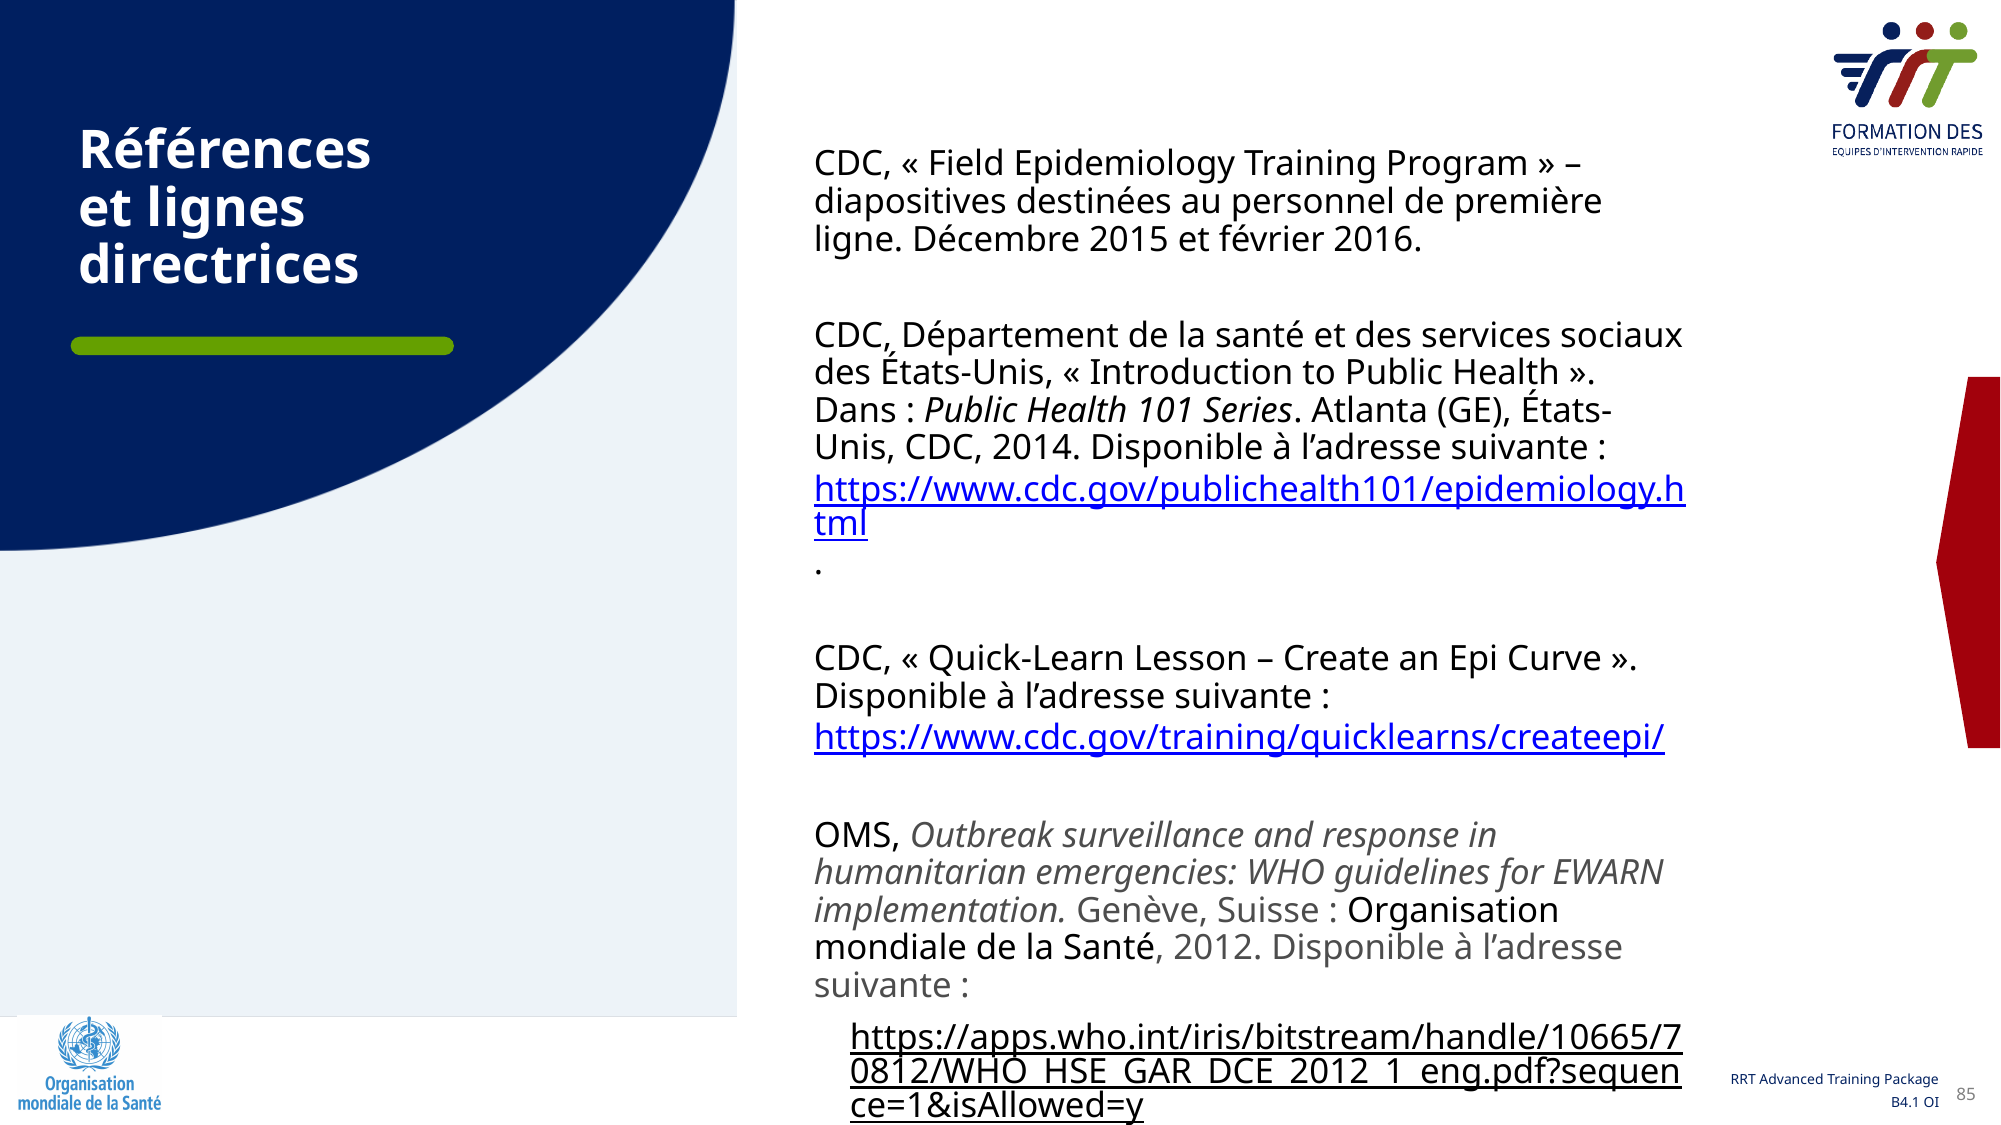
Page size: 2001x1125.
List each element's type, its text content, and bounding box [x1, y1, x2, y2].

list CDC, « Field Epidemiology Training Program » – diapositives destinées au personnel de première ligne. Décembre 2015 et février 2016. CDC, Département de la santé et des services sociaux des États-Unis, « Introduction to Public Health ». Dans : Public Health 101 Series. Atlanta (GE), États-Unis, CDC, 2014. Disponible à l’adresse suivante : https://www.cdc.gov/publichealth101/epidemiology.html. CDC, « Quick-Learn Lesson – Create an Epi Curve ». Disponible à l’adresse suivante : https://www.cdc.gov/training/quicklearns/createepi/ OMS, Outbreak surveillance and response in humanitarian emergencies: WHO guidelines for EWARN implementation. Genève, Suisse : Organisation mondiale de la Santé, 2012. Disponible à l’adresse suivante : https://apps.who.int/iris/bitstream/handle/10665/70812/WHO_HSE_GAR_DCE_2012_1_eng.pdf?sequence=1&isAllowed=y [805, 137, 1703, 1049]
text_box [70, 336, 454, 356]
title Références et lignes directrices [70, 114, 545, 304]
picture [1832, 21, 1983, 157]
picture [0, 0, 737, 1111]
